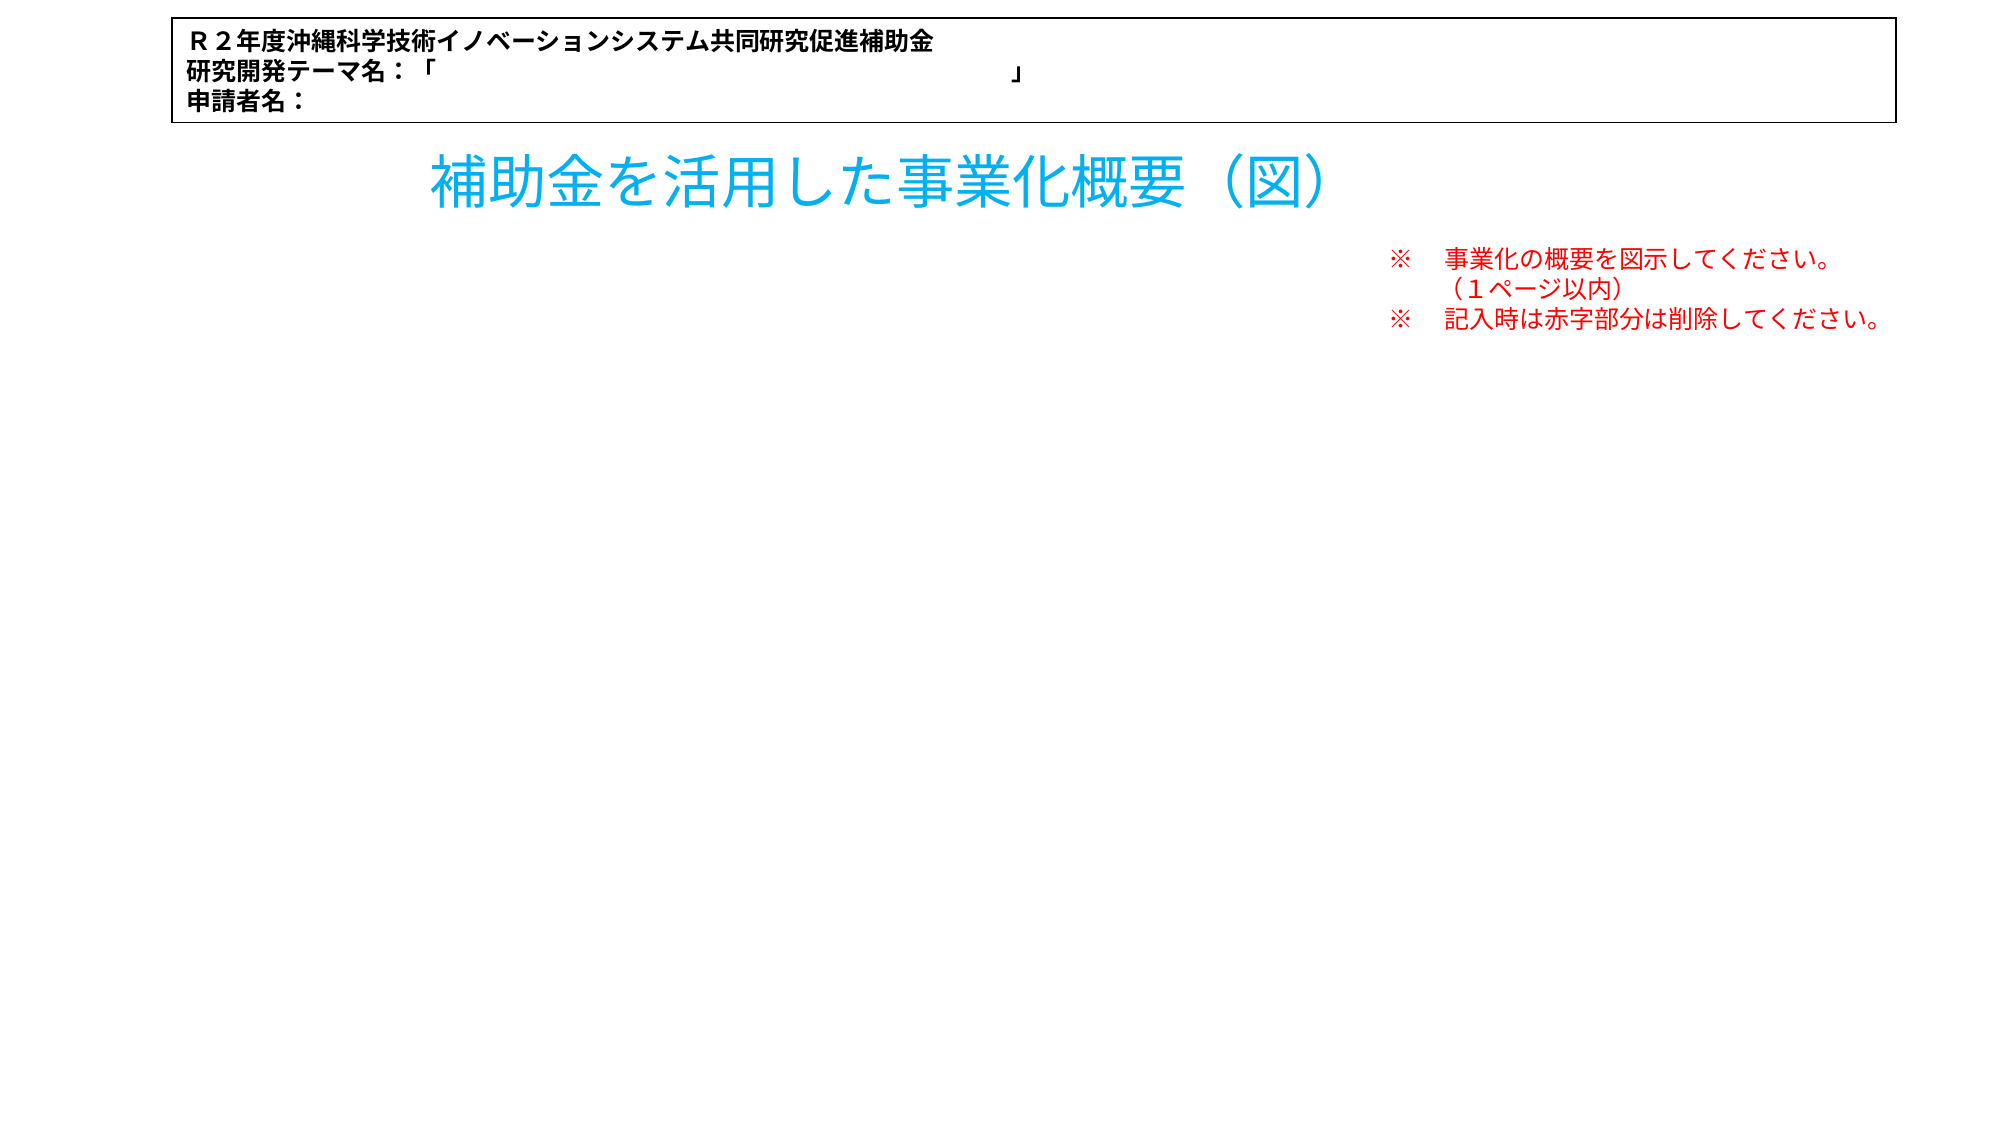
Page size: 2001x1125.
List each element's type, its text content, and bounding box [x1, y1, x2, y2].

text_box Ｒ２年度沖縄科学技術イノベーションシステム共同研究促進補助金 研究開発テーマ名：「 」 申請者名： [171, 18, 1897, 123]
text_box 補助金を活用した事業化概要（図） [346, 135, 1446, 226]
text_box ※ 事業化の概要を図示してください。 （１ページ以内） ※ 記入時は赤字部分は削除してください。 [1373, 236, 1897, 341]
